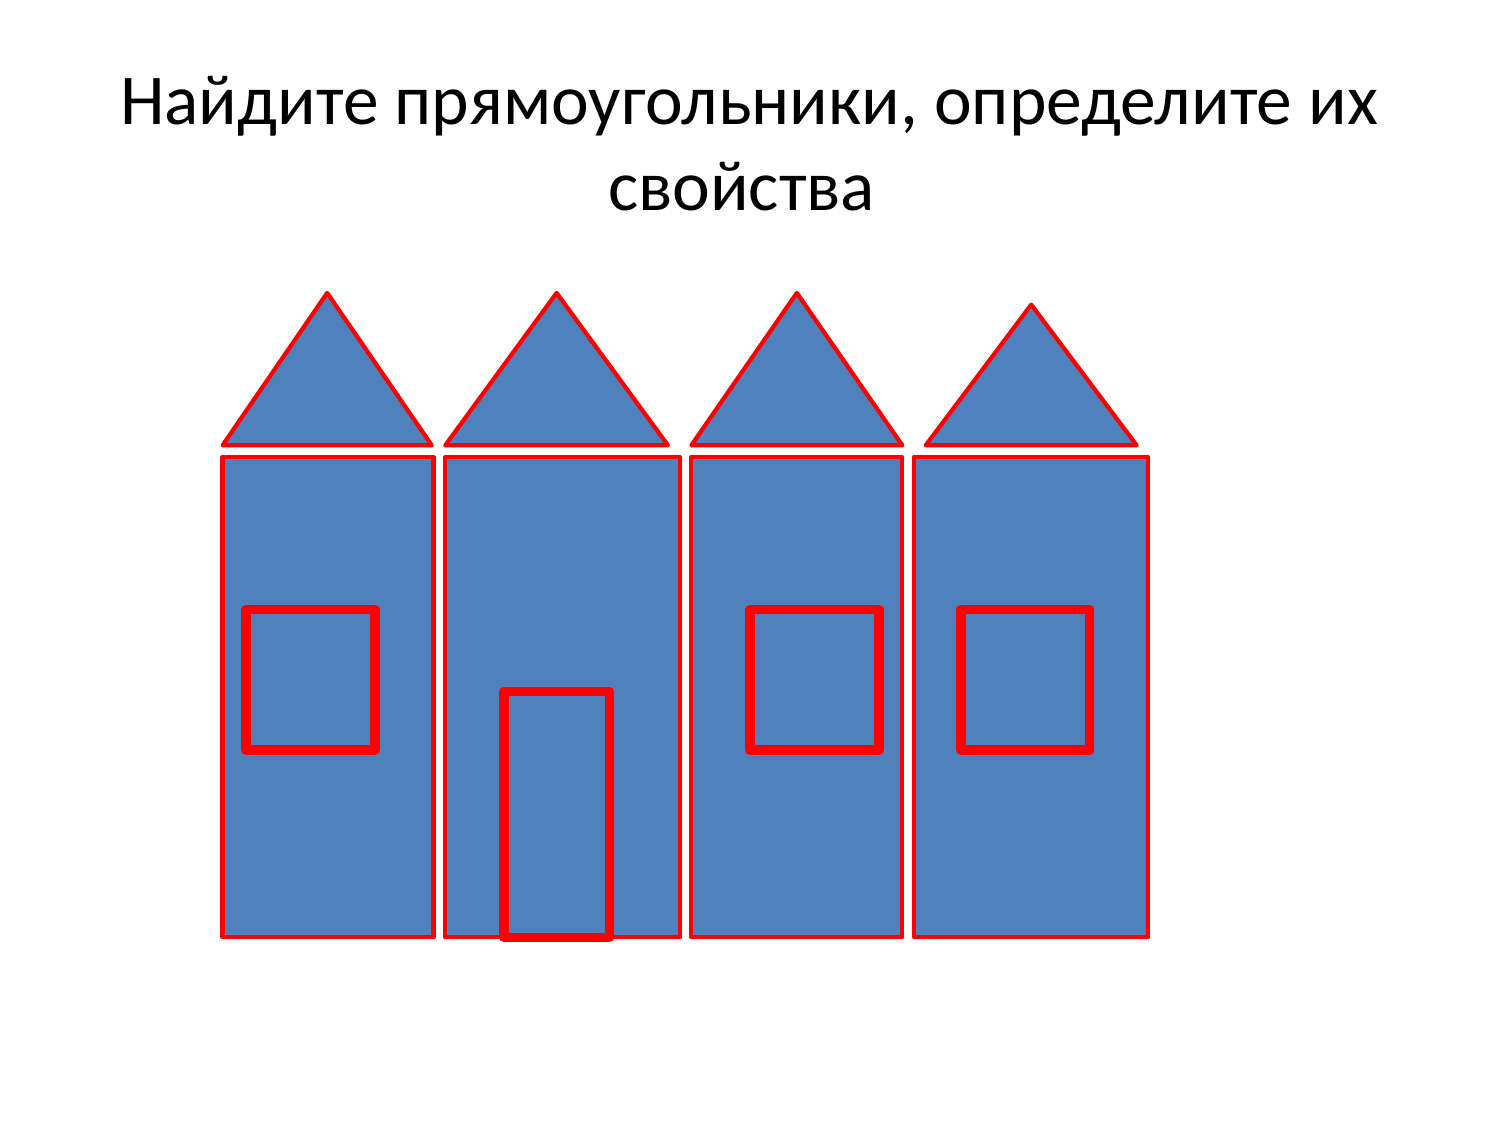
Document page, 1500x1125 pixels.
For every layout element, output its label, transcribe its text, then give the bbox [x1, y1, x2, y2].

text_box [220, 455, 436, 939]
title Найдите прямоугольники, определите их свойства [75, 45, 1425, 233]
text_box [923, 302, 1139, 448]
text_box [912, 455, 1150, 939]
text_box [443, 290, 670, 448]
text_box [689, 455, 904, 939]
text_box [244, 607, 377, 752]
text_box [220, 290, 434, 448]
text_box [959, 607, 1092, 752]
text_box [689, 290, 905, 448]
text_box [443, 455, 682, 939]
text_box [748, 607, 881, 752]
text_box [502, 689, 611, 940]
